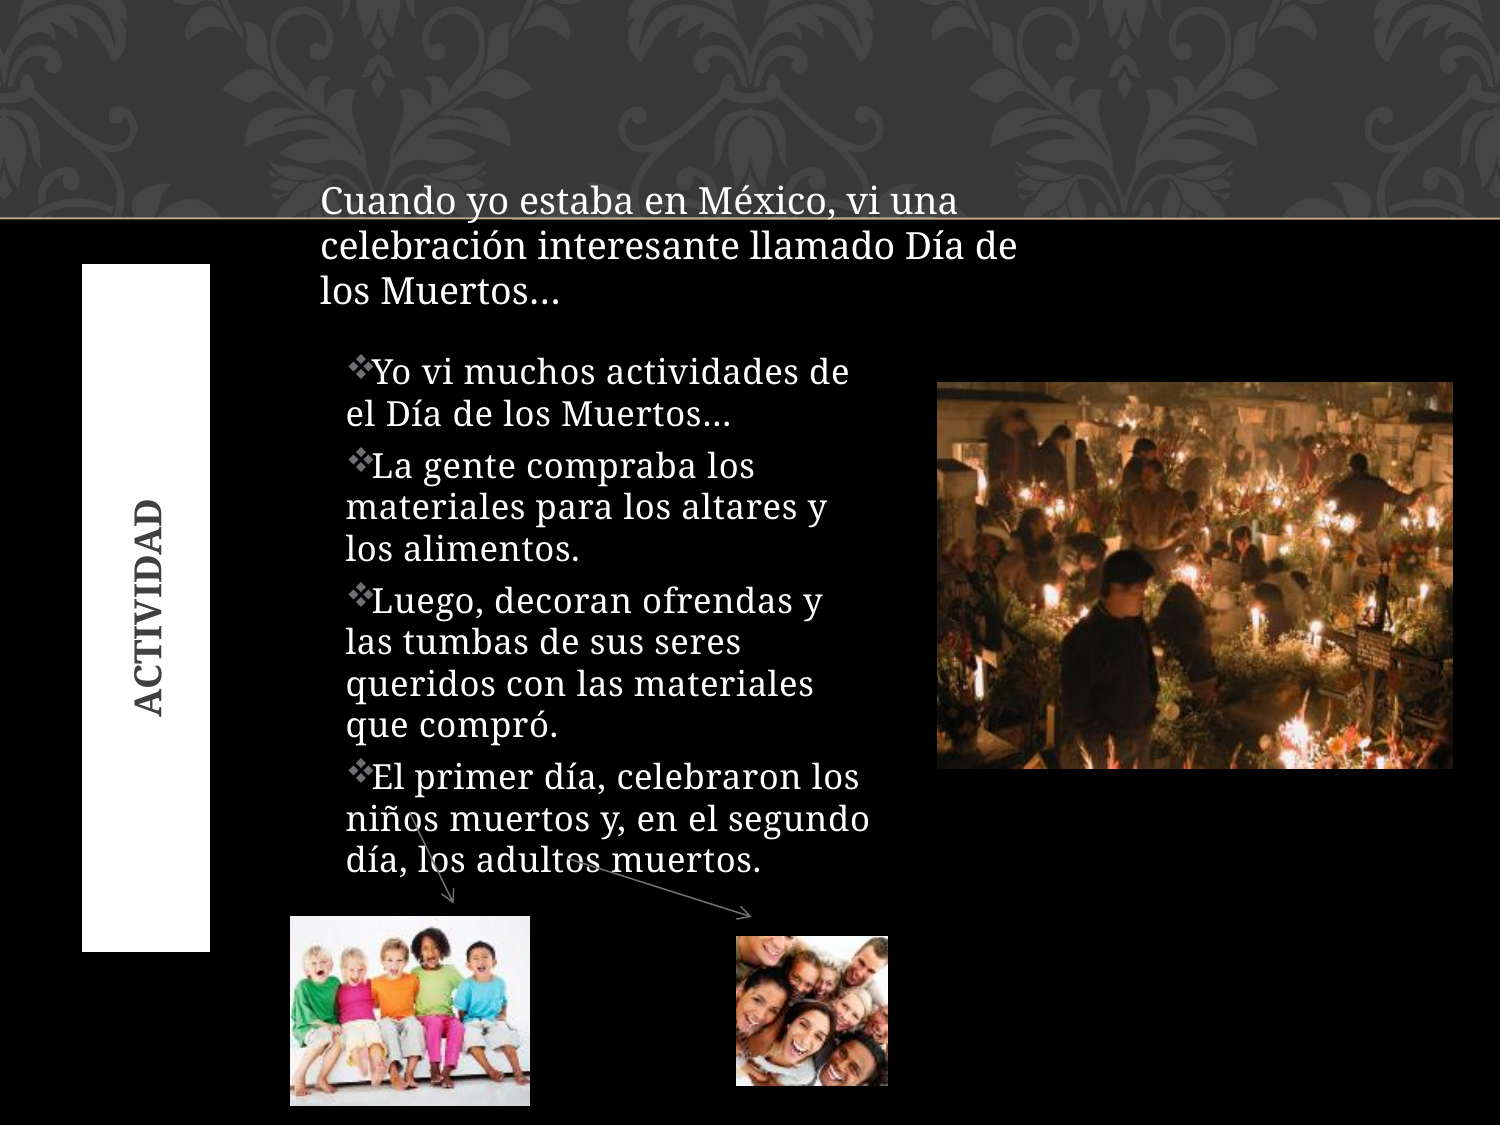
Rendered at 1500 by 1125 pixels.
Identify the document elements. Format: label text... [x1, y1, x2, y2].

picture [937, 382, 1453, 769]
picture [289, 916, 530, 1106]
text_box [409, 812, 454, 904]
text_box Cuando yo estaba en México, vi una celebración interesante llamado Día de los Muertos… [305, 169, 1082, 365]
picture [736, 936, 888, 1086]
list Yo vi muchos actividades de el Día de los Muertos… La gente compraba los materiales para los altares y los alimentos. Luego, decoran ofrendas y las tumbas de sus seres queridos con las materiales que compró. El primer día, celebraron los niños muertos y, en el segundo día, los adultos muertos. [330, 365, 888, 1012]
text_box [567, 858, 752, 918]
title ActiviDAD [82, 264, 210, 952]
